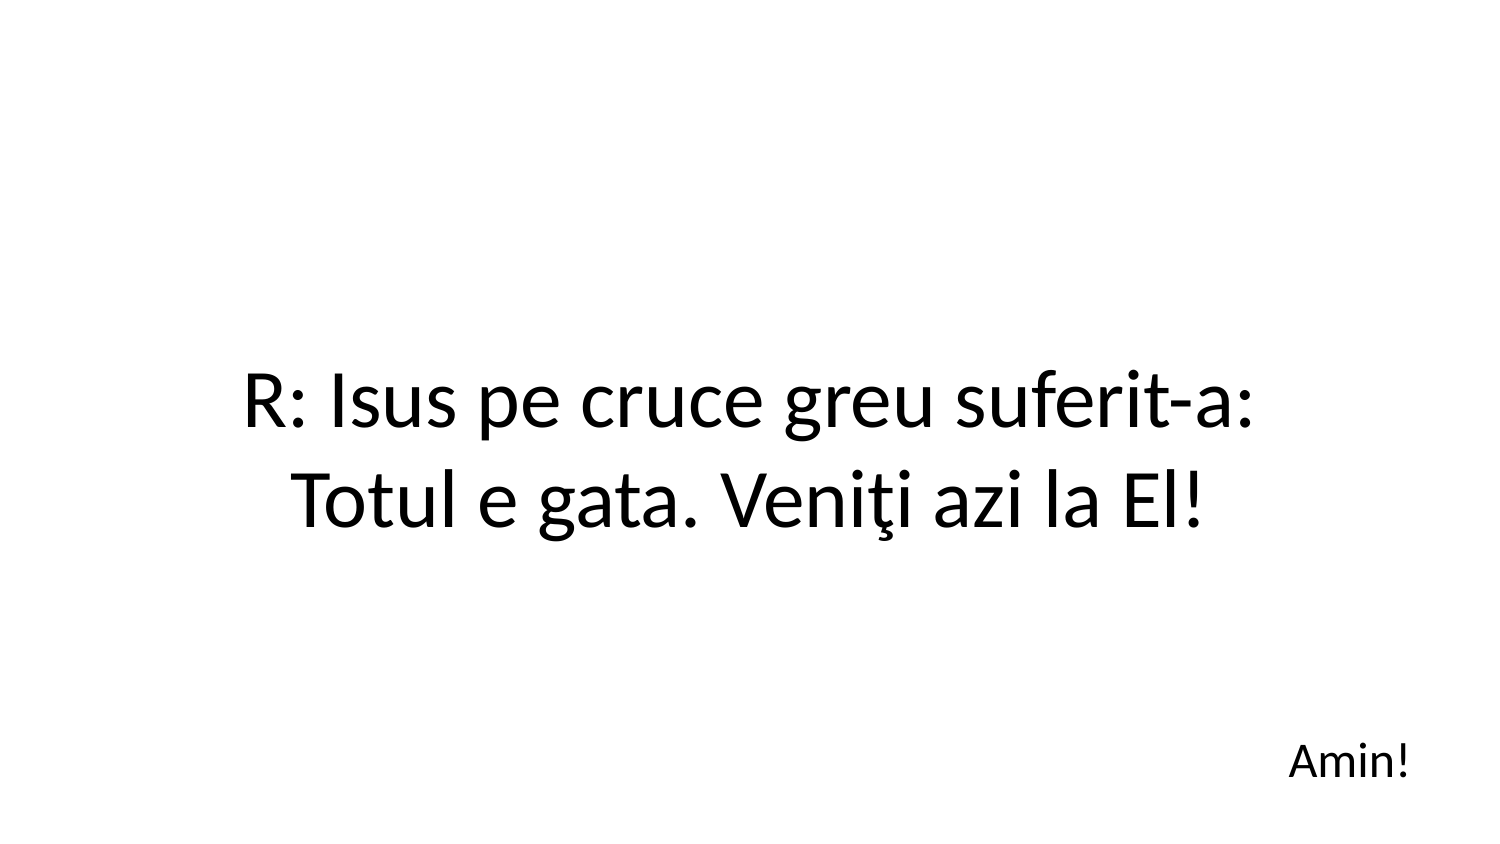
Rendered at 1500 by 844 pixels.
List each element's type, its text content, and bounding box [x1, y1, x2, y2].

text_box Amin! [1273, 674, 1427, 795]
text_box R: Isus pe cruce greu suferit-a: Totul e gata. Veniţi azi la El! [227, 292, 1273, 552]
